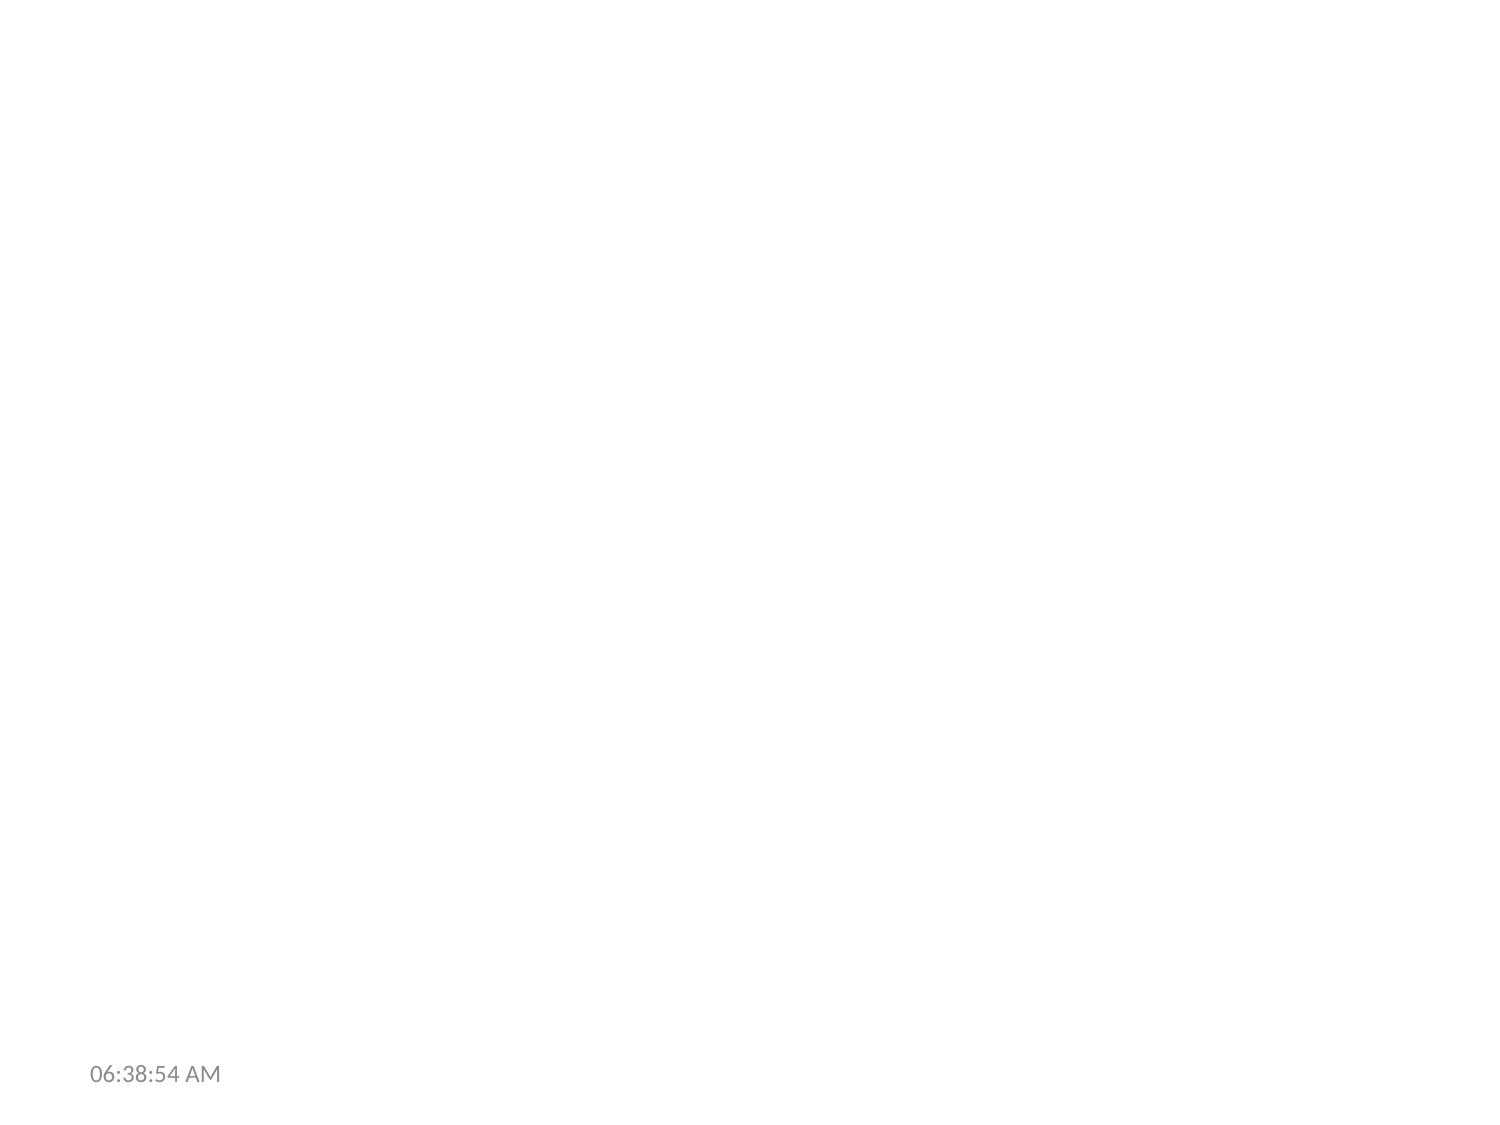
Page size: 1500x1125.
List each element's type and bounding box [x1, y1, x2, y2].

slide_number [75, 1042, 425, 1103]
